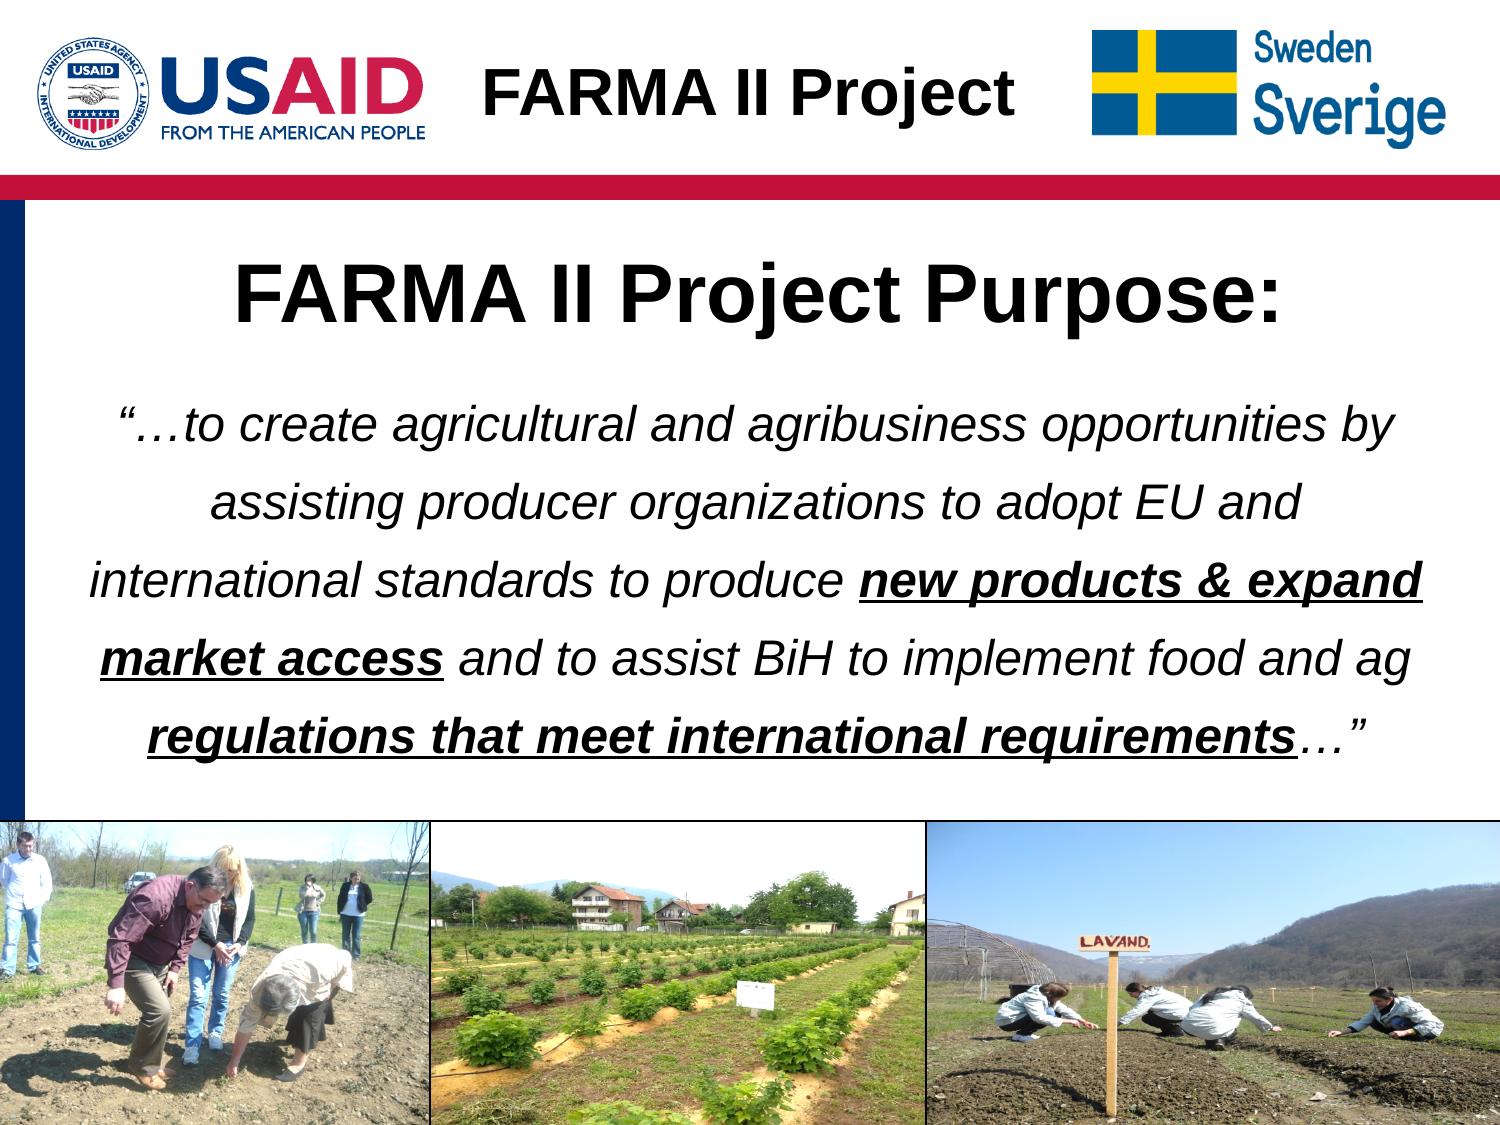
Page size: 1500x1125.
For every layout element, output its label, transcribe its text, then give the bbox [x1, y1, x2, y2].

title FARMA II Project Purpose: [64, 231, 1454, 362]
list “…to create agricultural and agribusiness opportunities by assisting producer organizations to adopt EU and international standards to produce new products & expand market access and to assist BiH to implement food and ag regulations that meet international requirements…” [64, 365, 1447, 820]
picture [37, 37, 435, 150]
picture [0, 822, 1500, 1125]
text_box FARMA II Project [466, 41, 1034, 136]
picture [1092, 30, 1446, 150]
